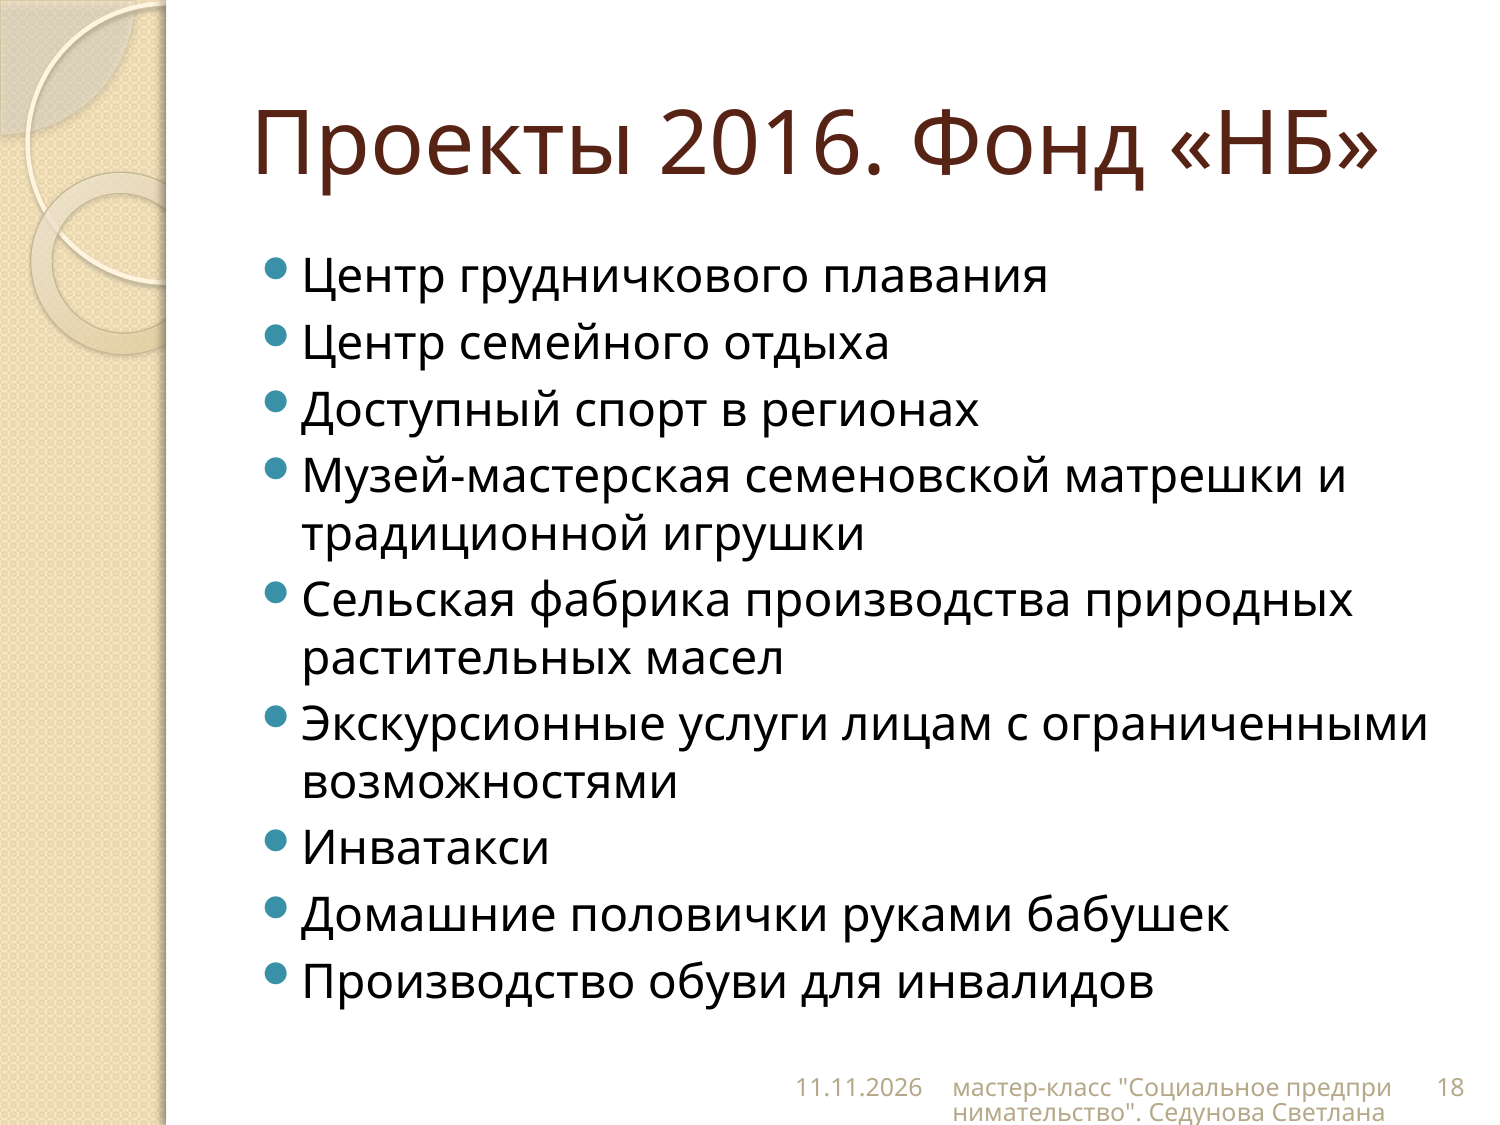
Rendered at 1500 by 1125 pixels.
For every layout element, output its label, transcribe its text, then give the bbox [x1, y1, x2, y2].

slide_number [587, 1034, 937, 1113]
list Центр грудничкового плавания Центр семейного отдыха Доступный спорт в регионах Музей-мастерская семеновской матрешки и традиционной игрушки Сельская фабрика производства природных растительных масел Экскурсионные услуги лицам с ограниченными возможностями Инватакси Домашние половички руками бабушек Производство обуви для инвалидов [235, 237, 1466, 1025]
footer мастер-класс "Социальное предпринимательство". Седунова Светлана [937, 1034, 1413, 1113]
title Проекты 2016. Фонд «НБ» [235, 45, 1466, 233]
slide_number 18 [1413, 1034, 1488, 1113]
